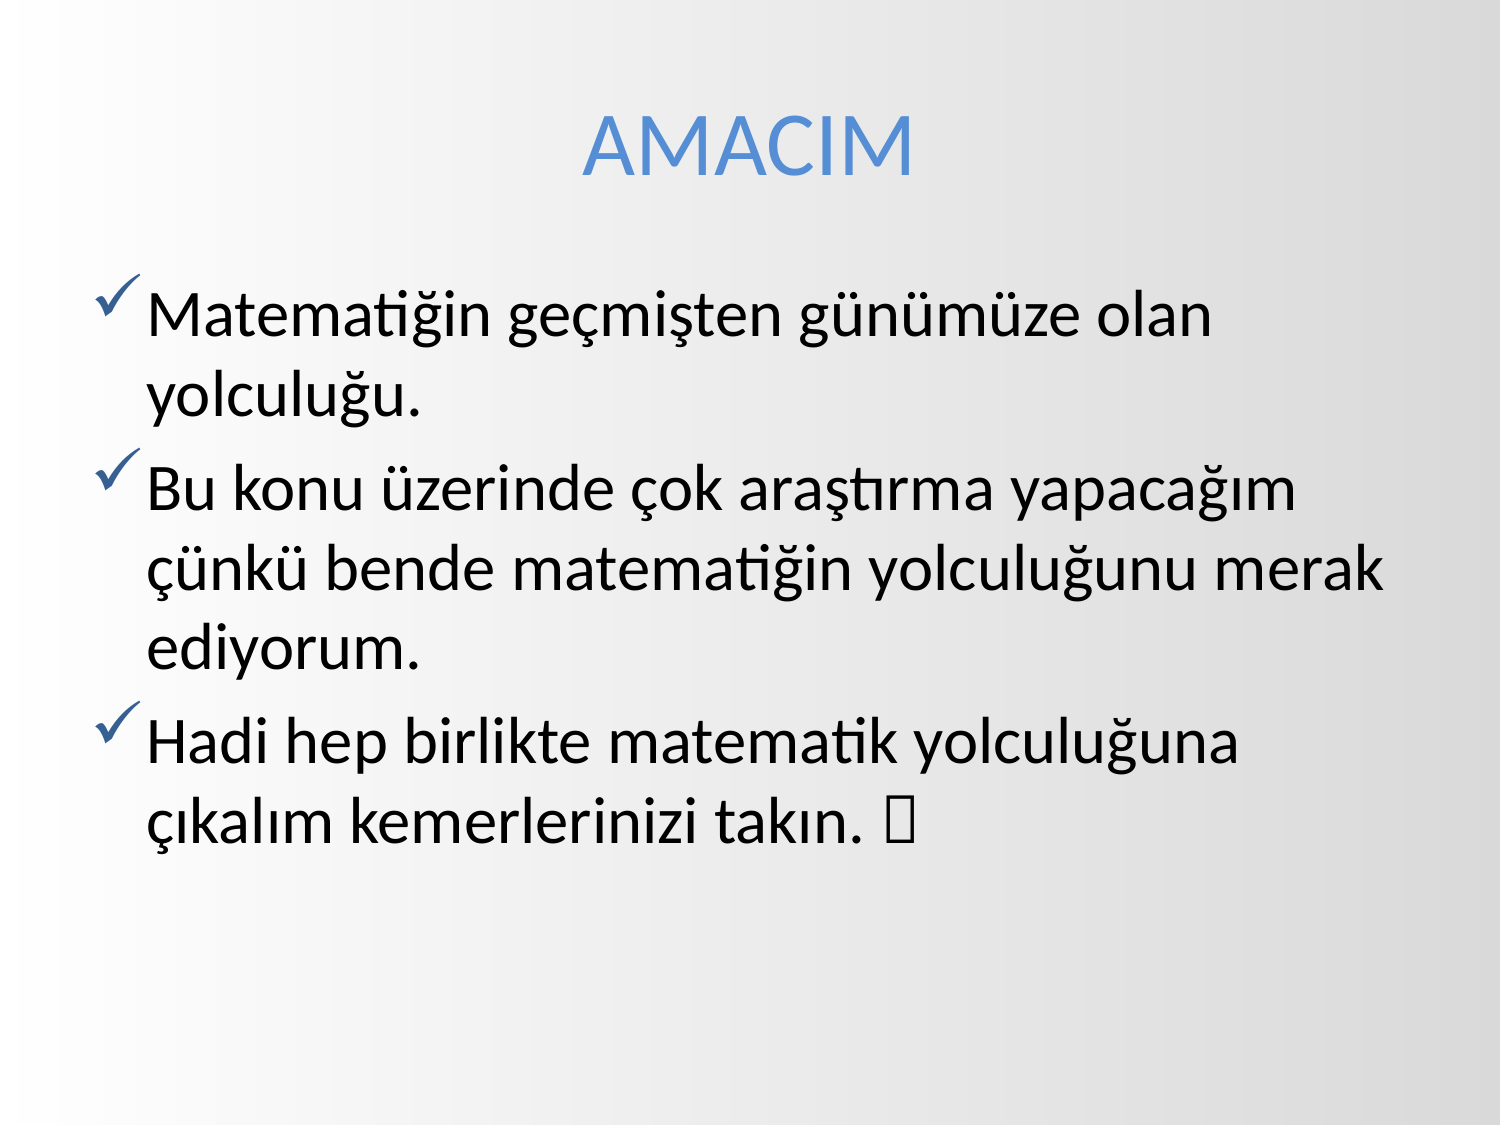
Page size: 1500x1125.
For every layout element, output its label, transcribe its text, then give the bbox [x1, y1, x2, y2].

title AMACIM [75, 45, 1425, 233]
list Matematiğin geçmişten günümüze olan yolculuğu. Bu konu üzerinde çok araştırma yapacağım çünkü bende matematiğin yolculuğunu merak ediyorum. Hadi hep birlikte matematik yolculuğuna çıkalım kemerlerinizi takın.  [75, 262, 1425, 1005]
